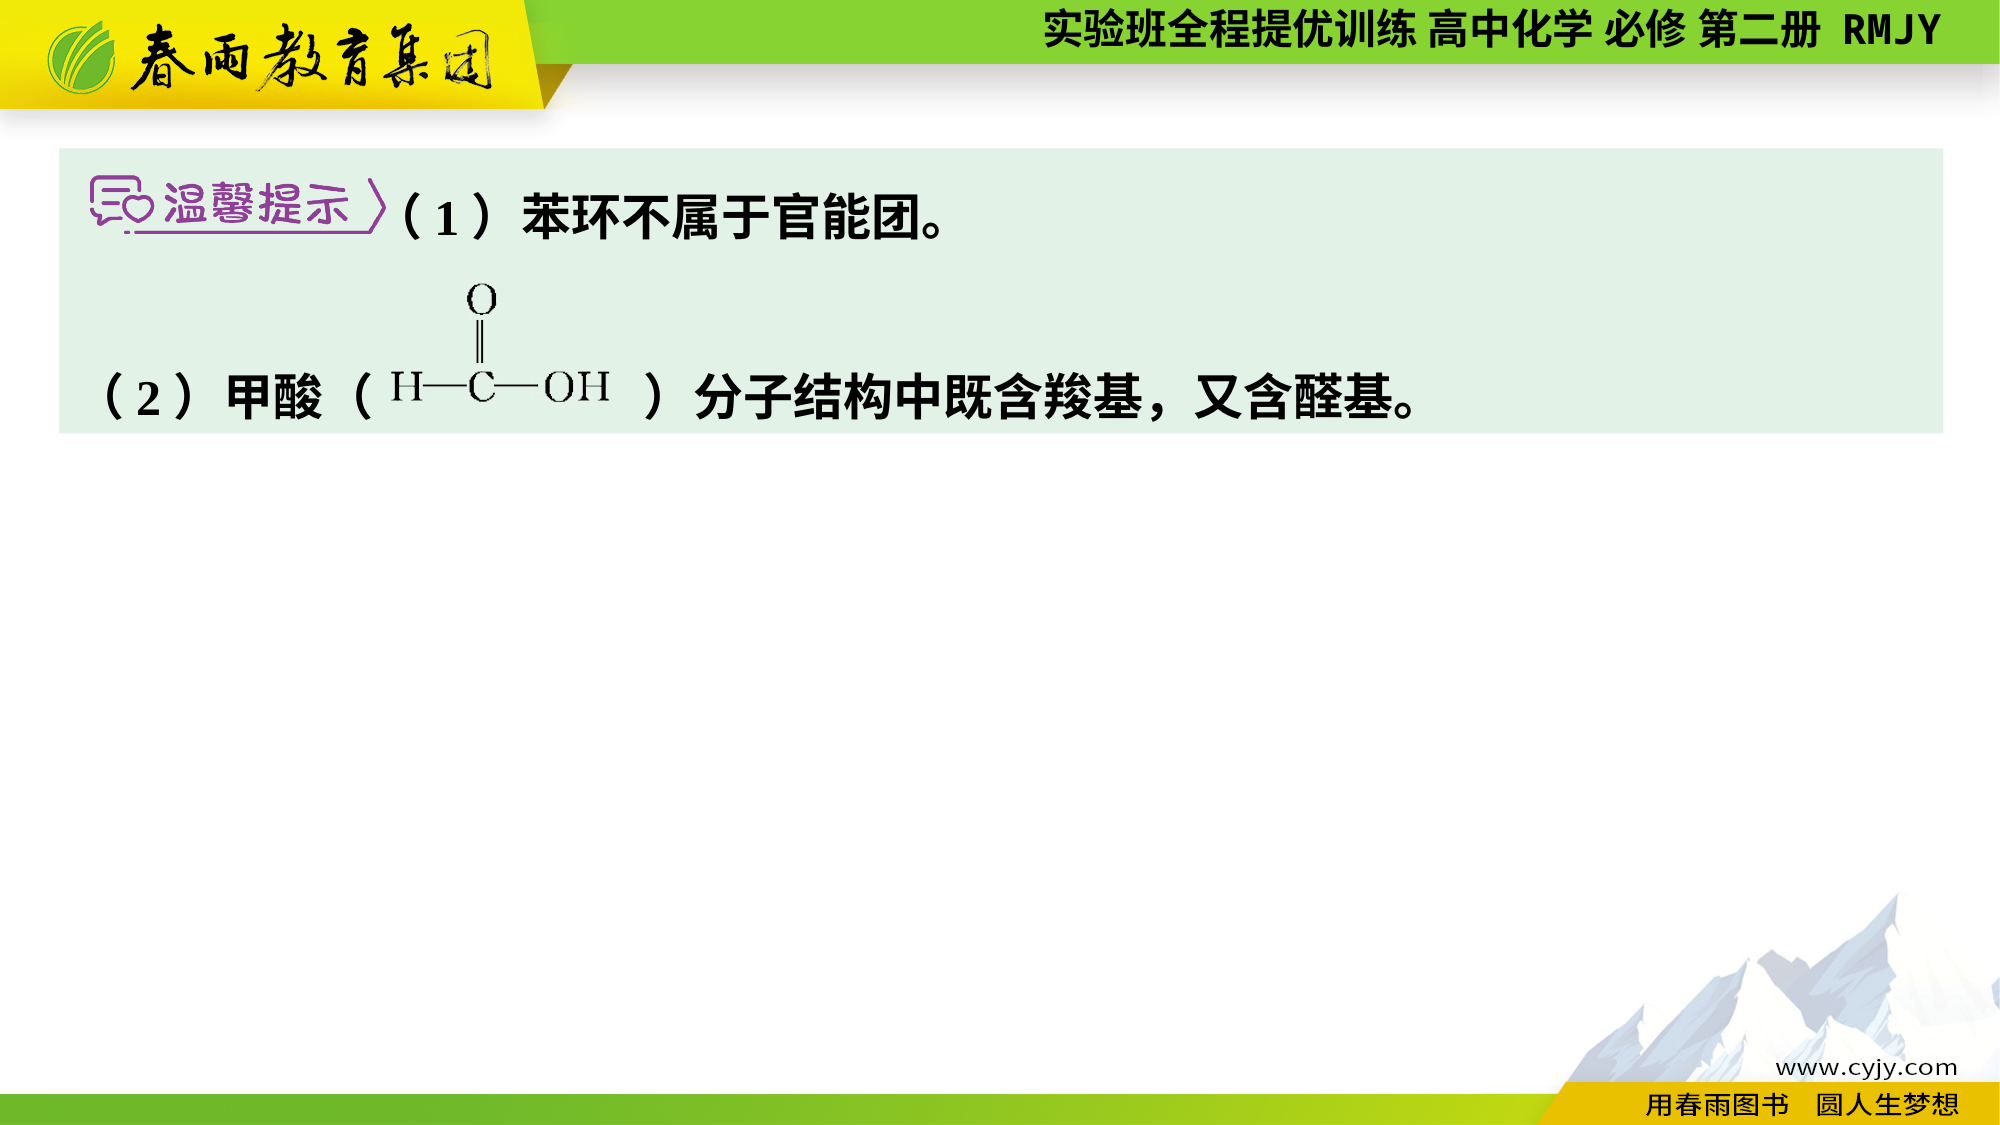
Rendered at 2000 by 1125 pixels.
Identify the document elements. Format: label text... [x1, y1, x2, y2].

picture [0, 0, 2000, 1125]
text_box （1）苯环不属于官能团。 （2）甲酸（ ）分子结构中既含羧基，又含醛基。 [59, 148, 1944, 434]
